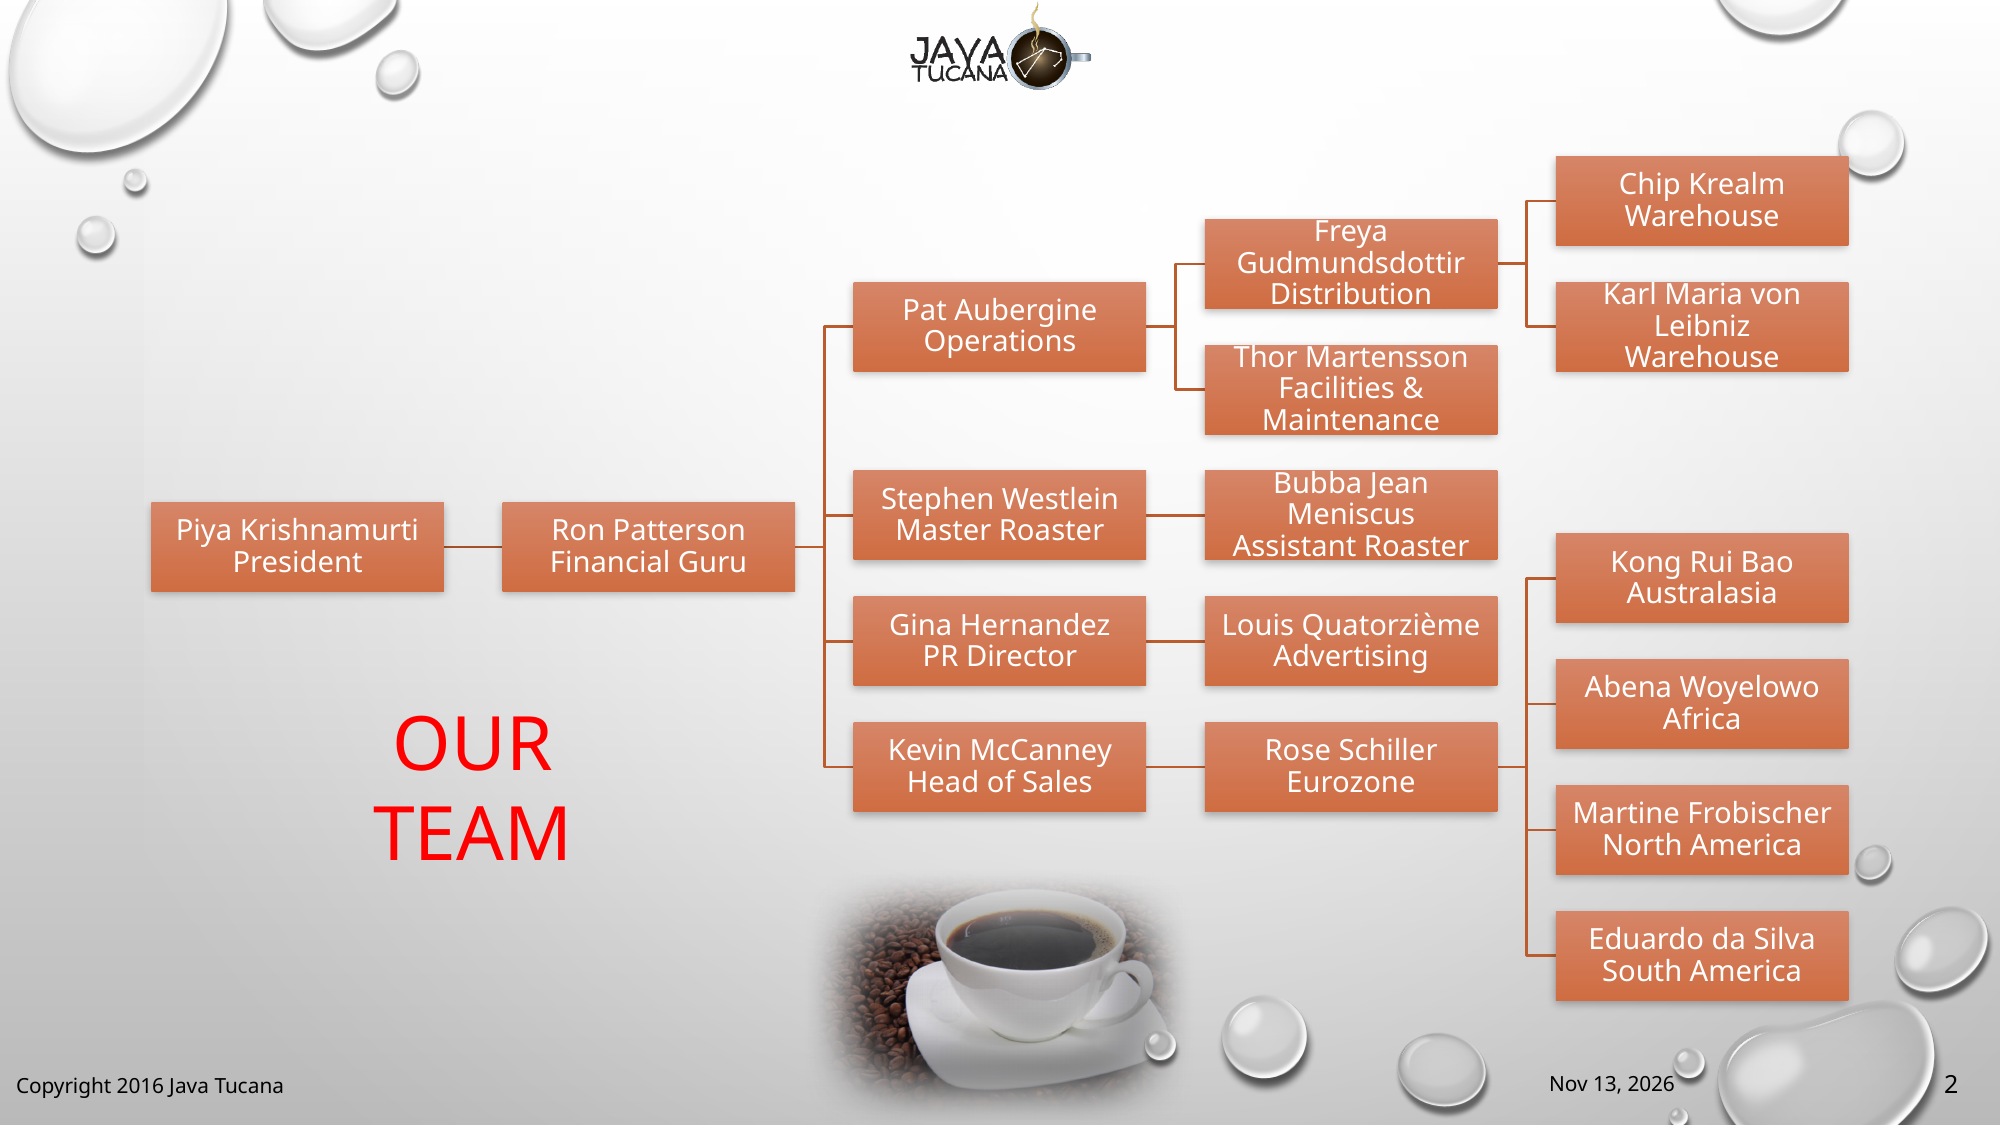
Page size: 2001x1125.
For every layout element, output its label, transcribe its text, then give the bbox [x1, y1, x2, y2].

picture [0, 0, 2001, 1125]
slide_number 21-Mar-16 [1239, 1064, 1690, 1116]
slide_number 2 [1848, 1055, 1974, 1116]
footer Copyright 2016 Java Tucana [1, 1055, 1096, 1116]
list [149, 101, 1851, 1056]
